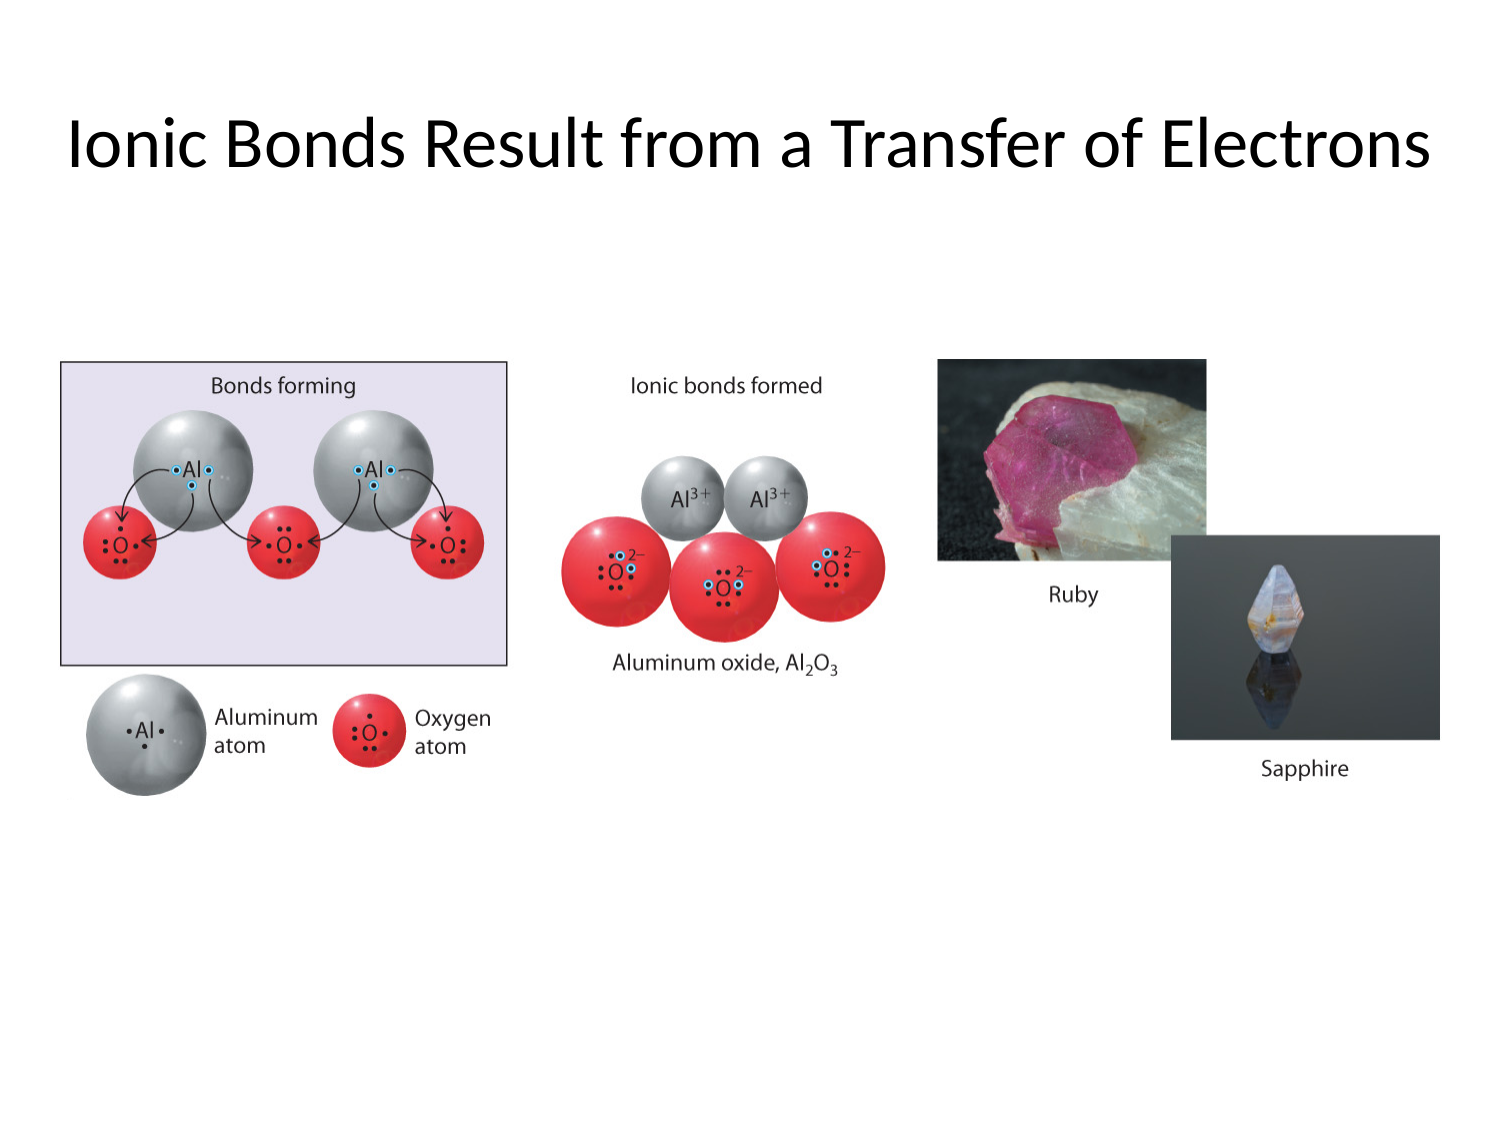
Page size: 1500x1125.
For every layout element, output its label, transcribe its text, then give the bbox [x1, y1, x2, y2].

picture [49, 349, 1451, 801]
title Ionic Bonds Result from a Transfer of Electrons [0, 50, 1500, 227]
